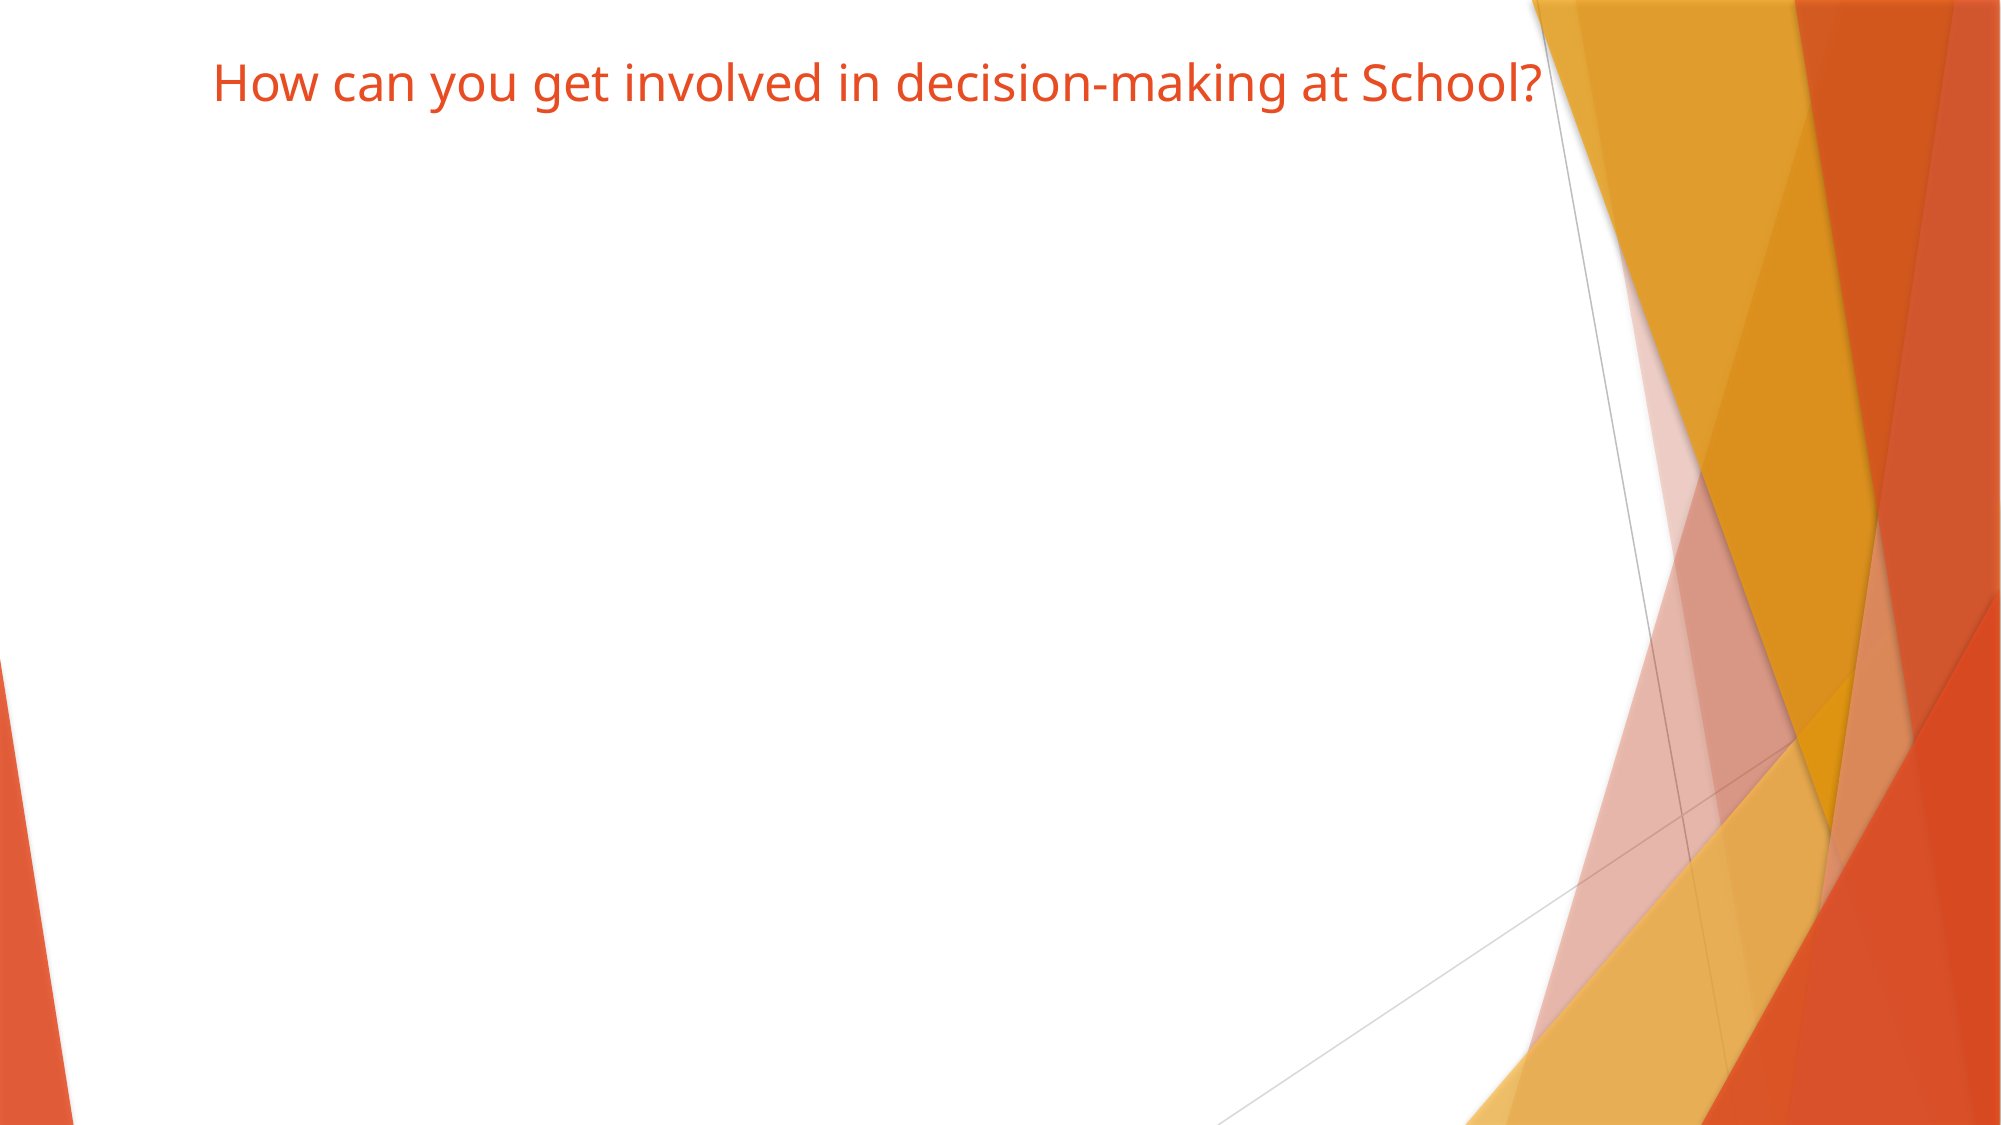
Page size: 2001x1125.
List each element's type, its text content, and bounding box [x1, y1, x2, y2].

title How can you get involved in decision-making at School? [152, 43, 1604, 168]
text_box [109, 187, 1732, 373]
